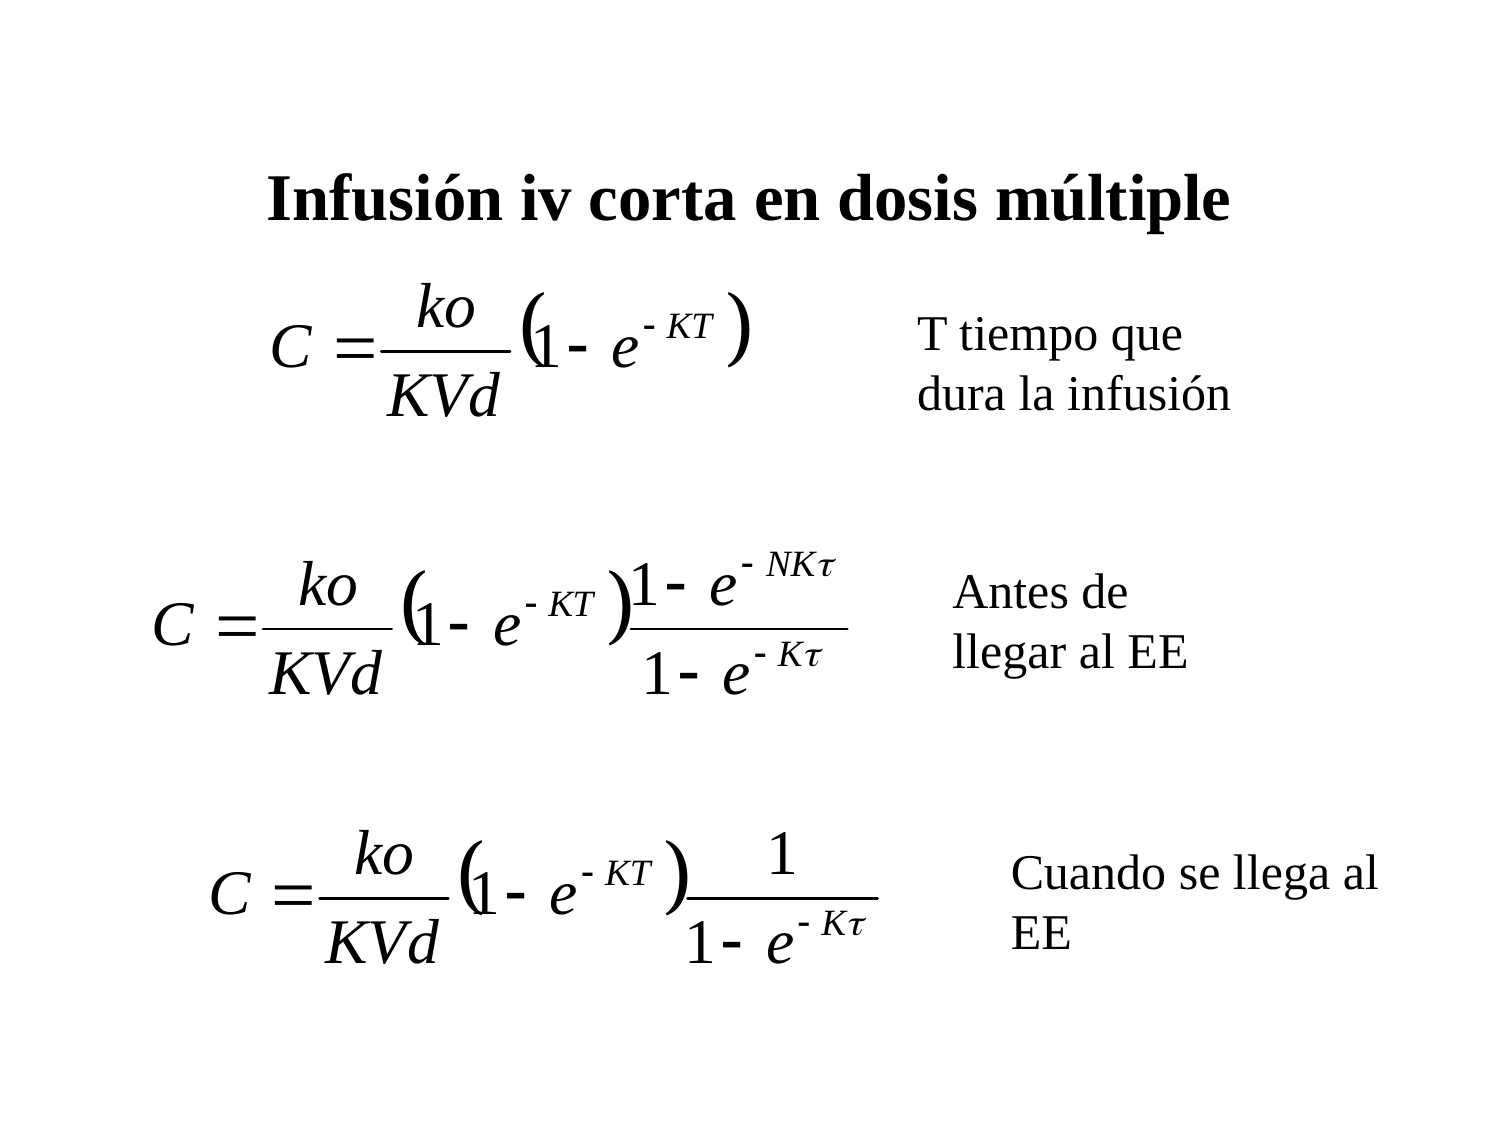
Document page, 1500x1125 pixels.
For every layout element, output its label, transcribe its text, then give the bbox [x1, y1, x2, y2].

text_box Antes de llegar al EE [937, 550, 1254, 686]
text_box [200, 813, 891, 978]
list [261, 266, 751, 431]
text_box Cuando se llega al EE [996, 831, 1395, 967]
title Infusión iv corta en dosis múltiple [112, 99, 1388, 288]
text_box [143, 533, 860, 709]
text_box T tiempo que dura la infusión [902, 292, 1289, 428]
